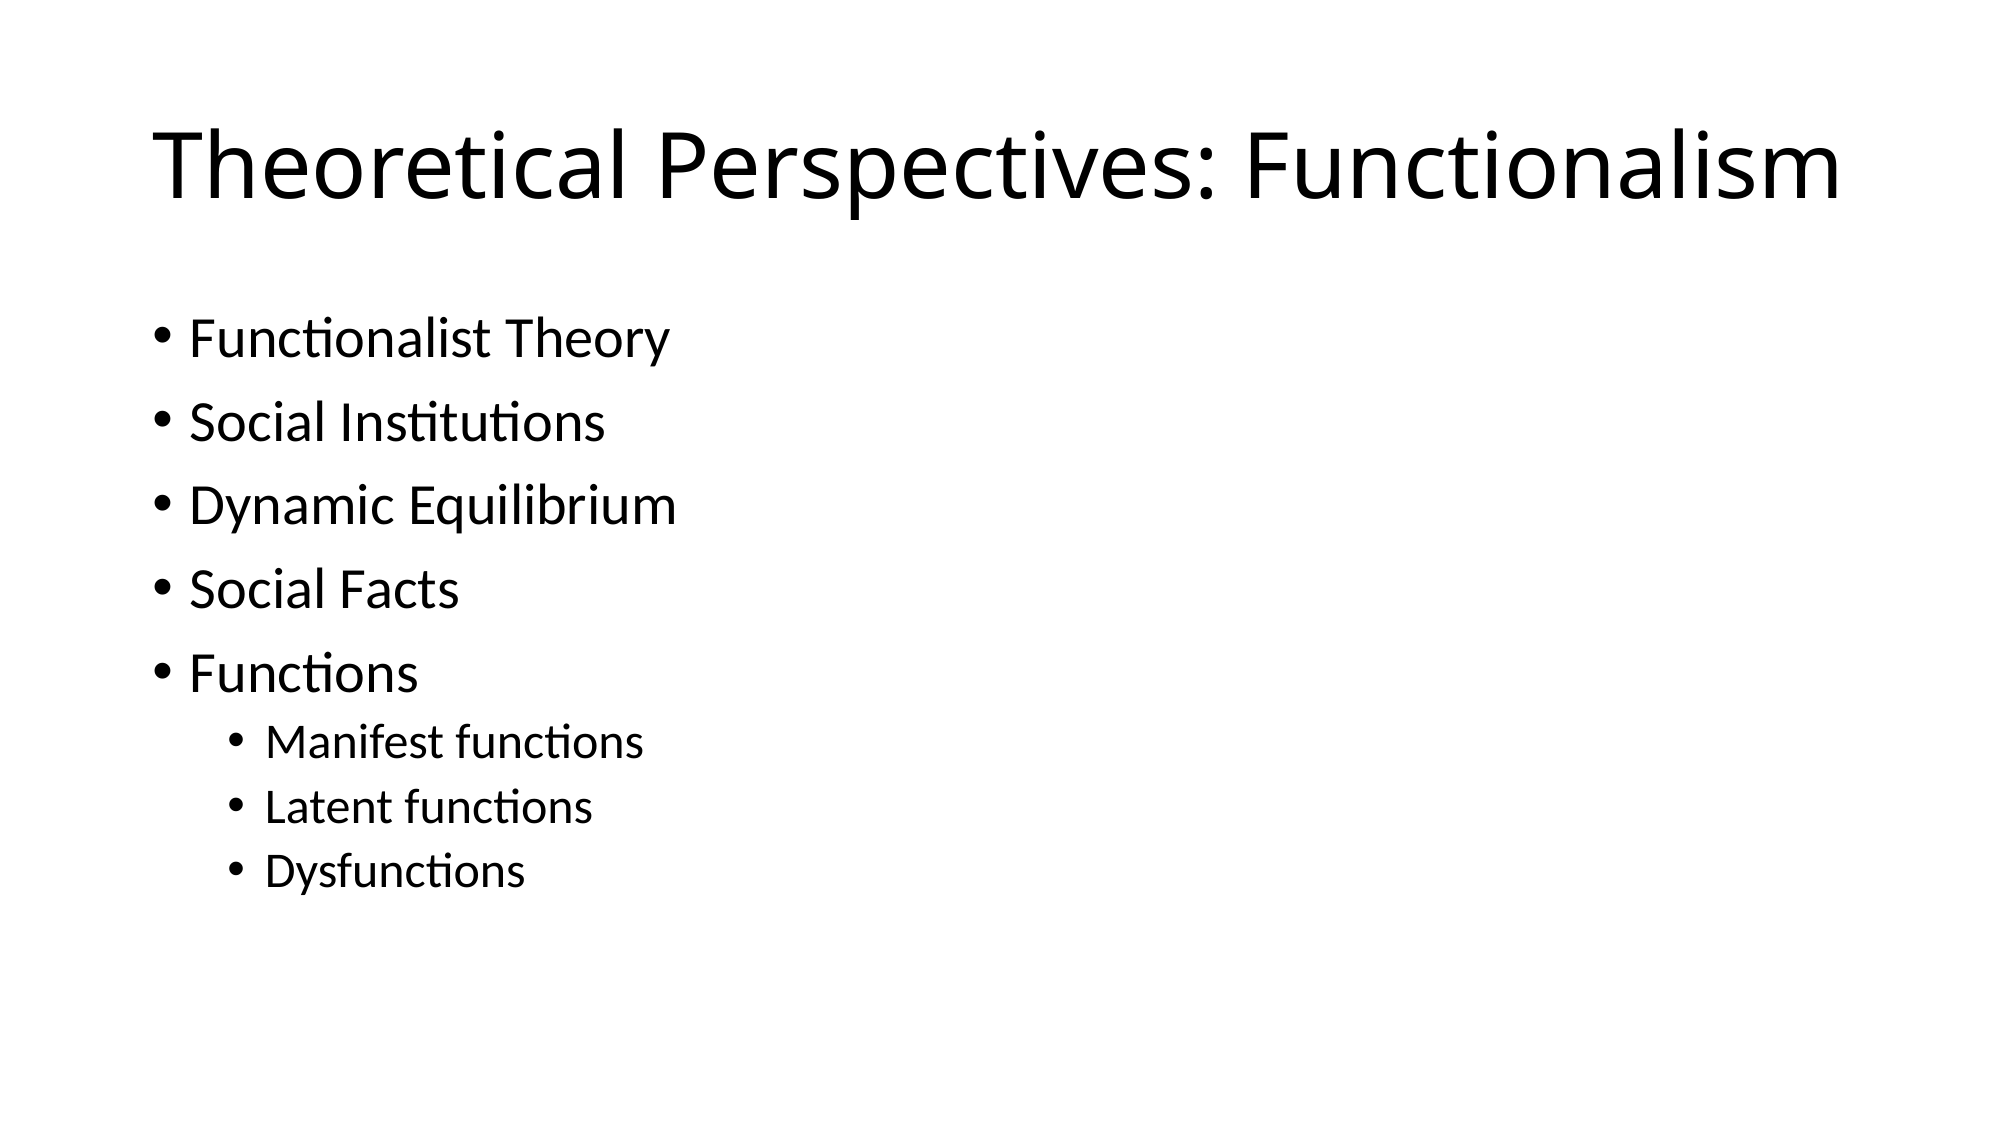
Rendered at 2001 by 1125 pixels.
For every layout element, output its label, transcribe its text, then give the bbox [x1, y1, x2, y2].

list Functionalist Theory Social Institutions Dynamic Equilibrium Social Facts Functions Manifest functions Latent functions Dysfunctions [137, 299, 1863, 1014]
title Theoretical Perspectives: Functionalism [137, 59, 1863, 278]
